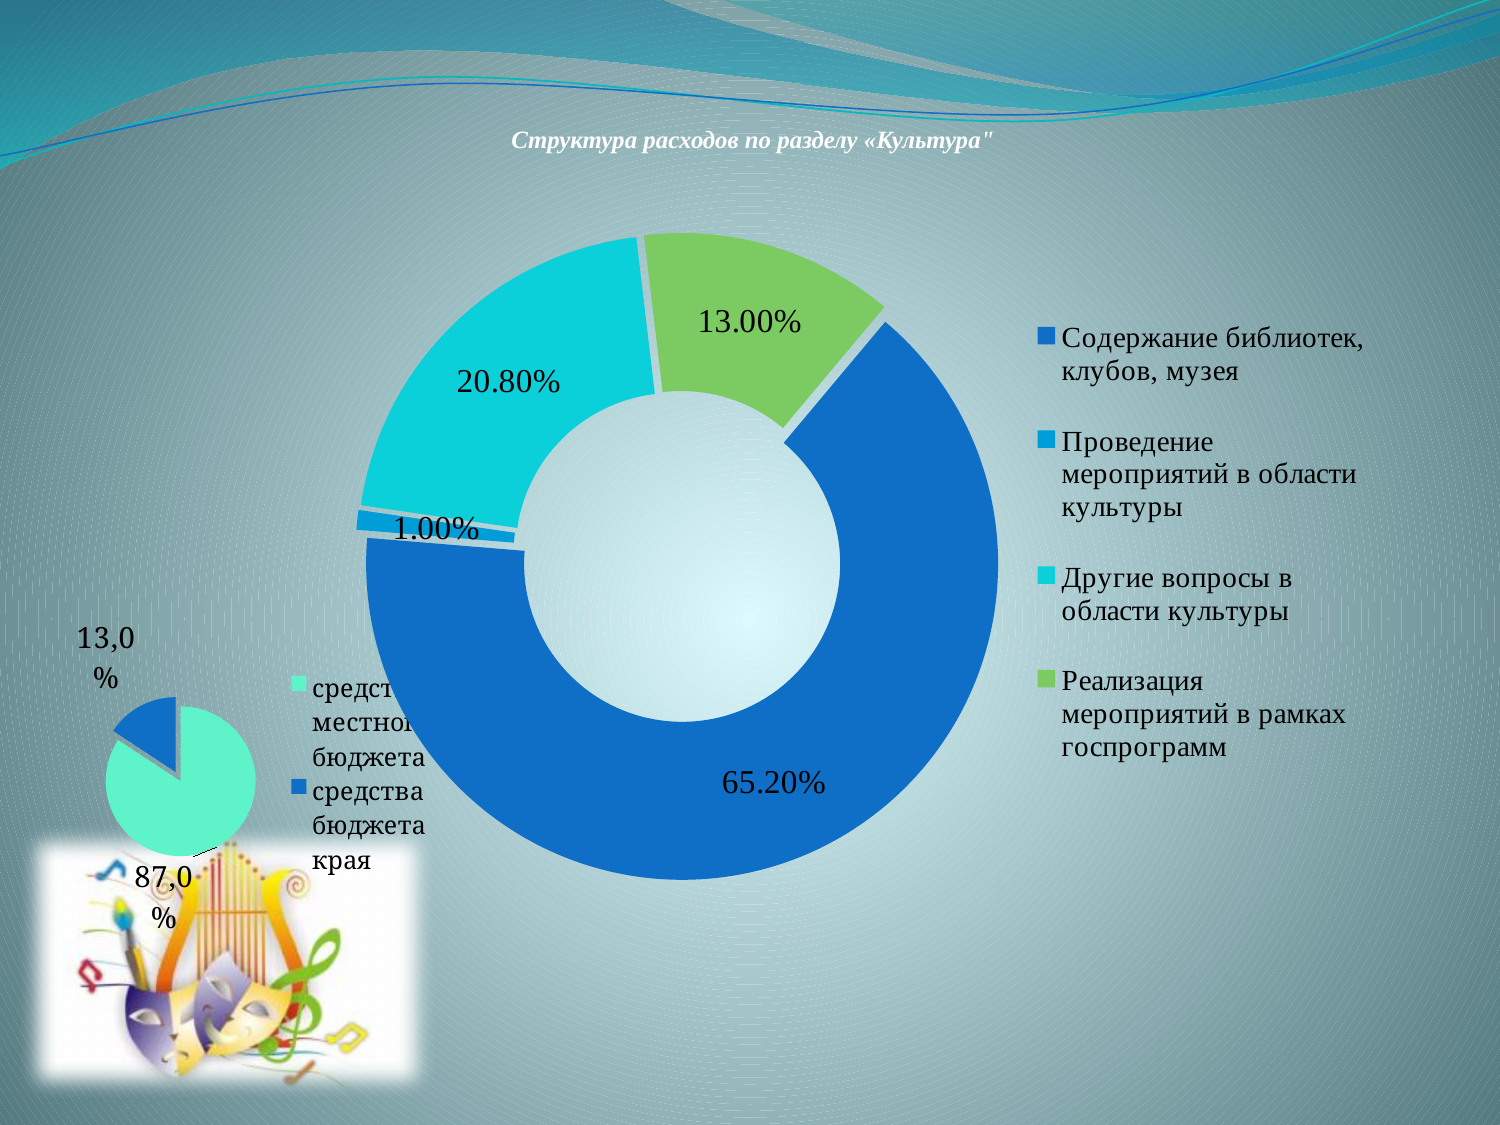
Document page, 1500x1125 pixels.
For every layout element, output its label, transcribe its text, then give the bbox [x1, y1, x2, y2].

title Структура расходов по разделу «Культура" [75, 115, 1438, 209]
picture [17, 1017, 438, 1102]
table_cell 0 [1383, 190, 1388, 209]
table_cell 0 [321, 189, 327, 209]
chart [0, 550, 526, 1007]
chart [327, 187, 1383, 926]
